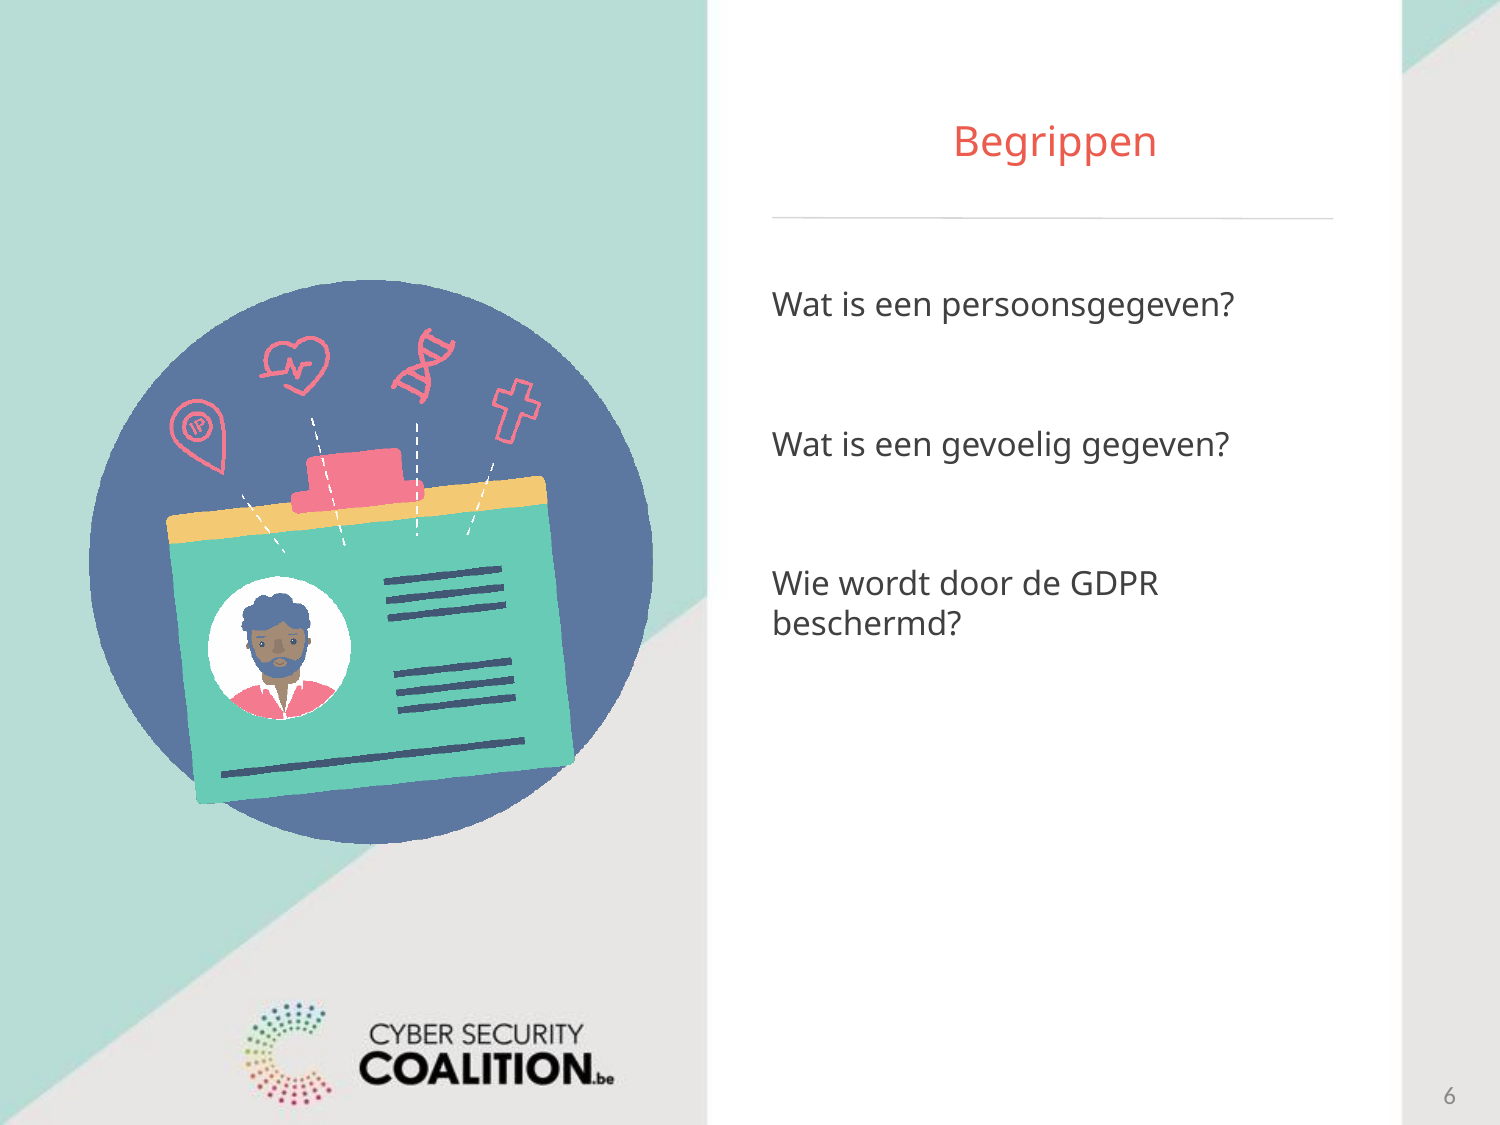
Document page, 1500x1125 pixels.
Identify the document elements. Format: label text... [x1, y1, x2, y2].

slide_number ‹#› [1400, 1063, 1500, 1125]
title Begrippen [750, 92, 1362, 188]
list Wat is een persoonsgegeven? Wat is een gevoelig gegeven? Wie wordt door de GDPR beschermd? [756, 275, 1349, 1018]
picture [0, 0, 1500, 1125]
